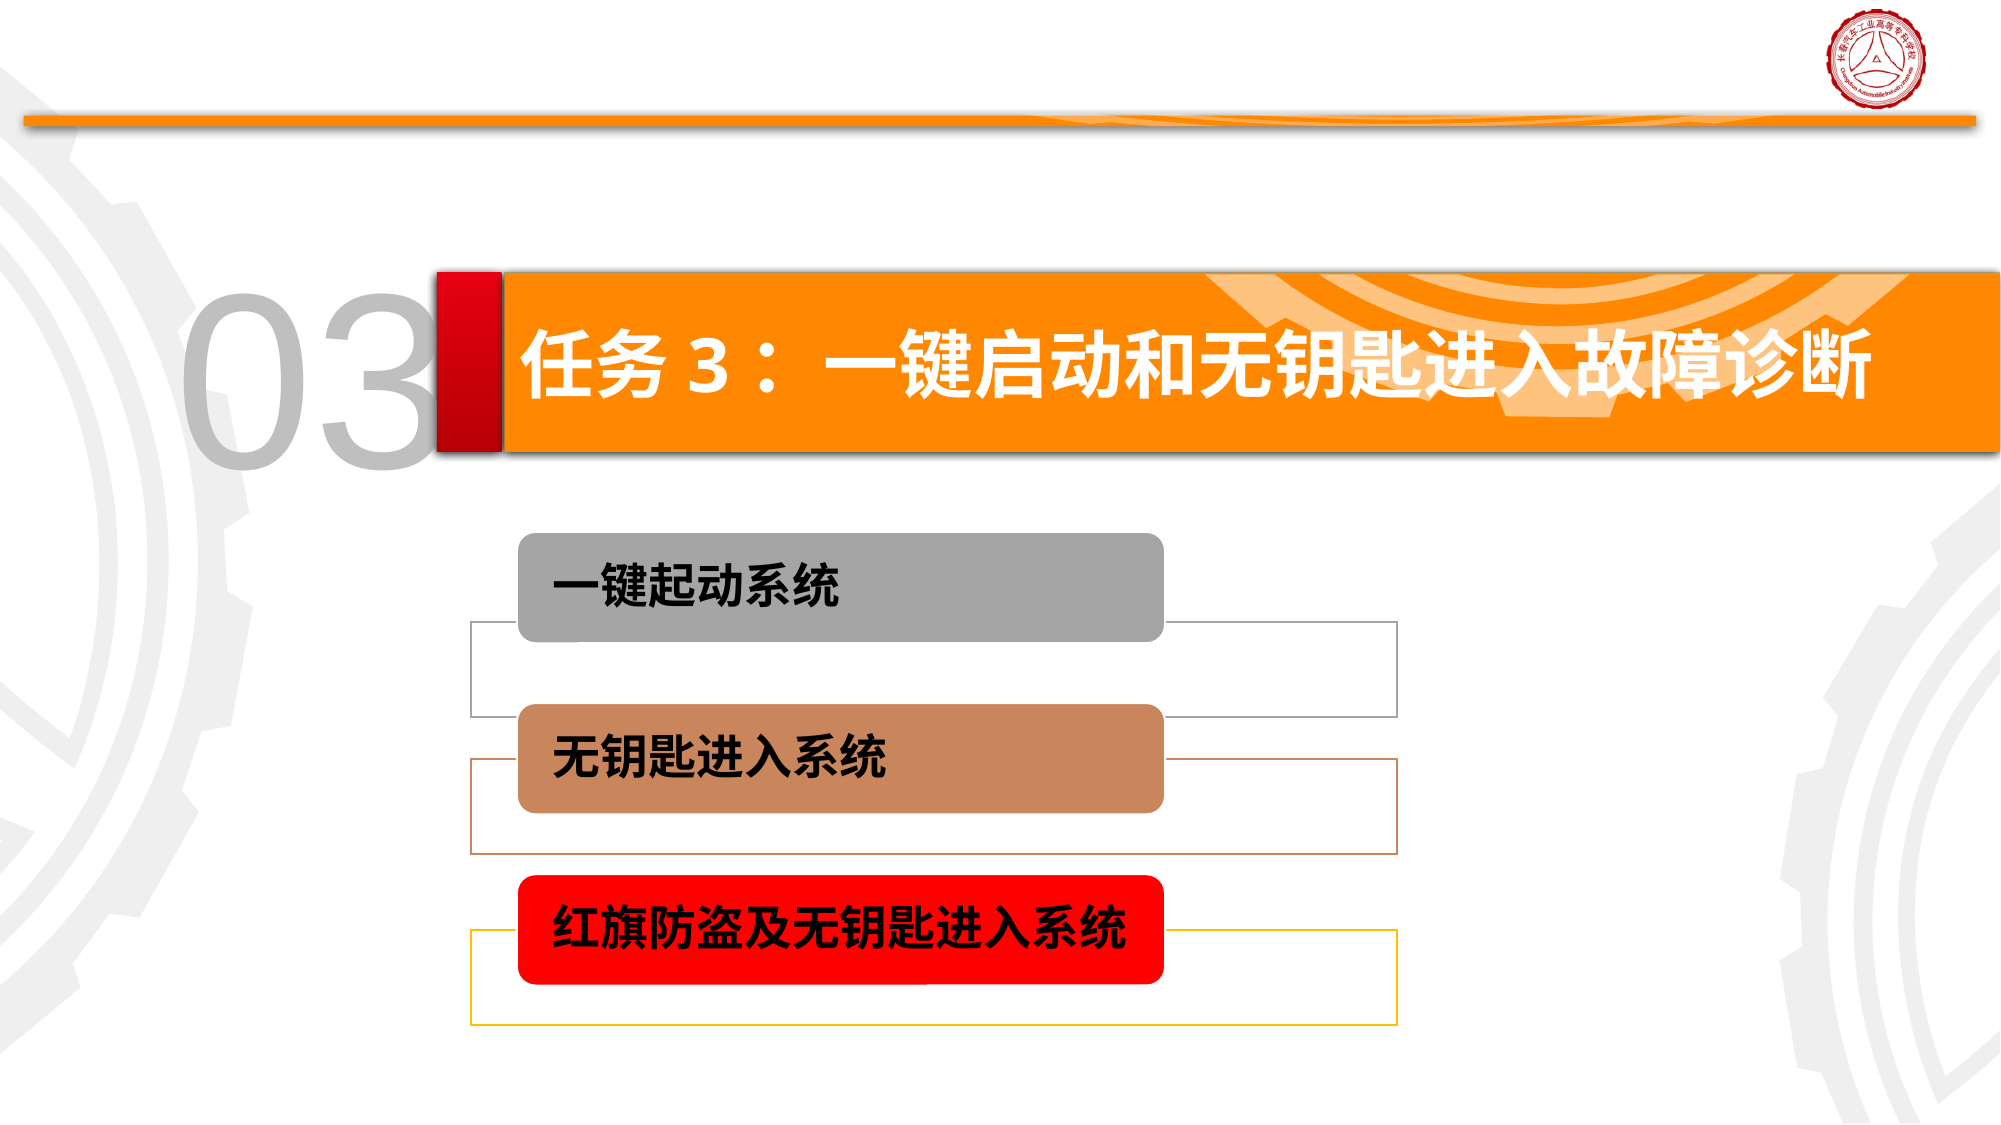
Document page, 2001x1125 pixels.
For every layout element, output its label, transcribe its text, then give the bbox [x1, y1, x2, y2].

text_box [436, 272, 2000, 452]
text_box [470, 524, 1397, 1032]
picture [1826, 9, 1926, 109]
text_box 03 [159, 211, 505, 526]
